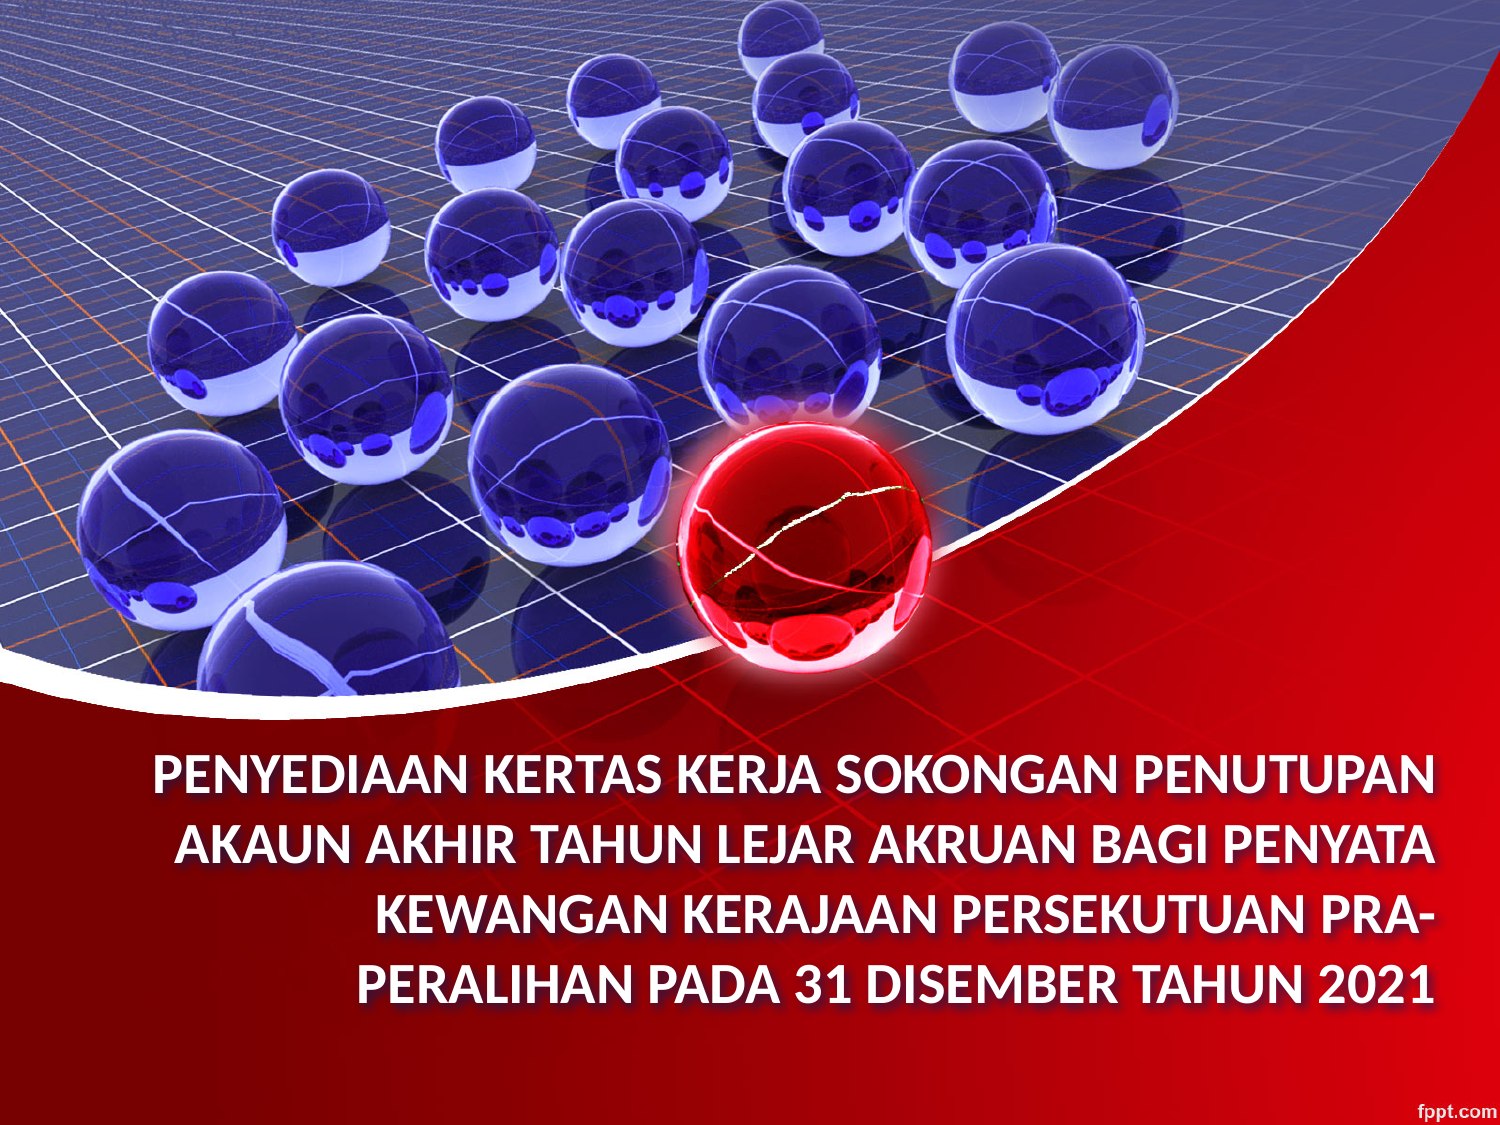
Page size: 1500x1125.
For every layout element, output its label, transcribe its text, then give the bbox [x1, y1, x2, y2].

title PENYEDIAAN KERTAS KERJA SOKONGAN PENUTUPAN AKAUN AKHIR TAHUN LEJAR AKRUAN BAGI PENYATA KEWANGAN KERAJAAN PERSEKUTUAN PRA-PERALIHAN PADA 31 DISEMBER TAHUN 2021 [98, 813, 1452, 939]
picture [0, 0, 1500, 1125]
